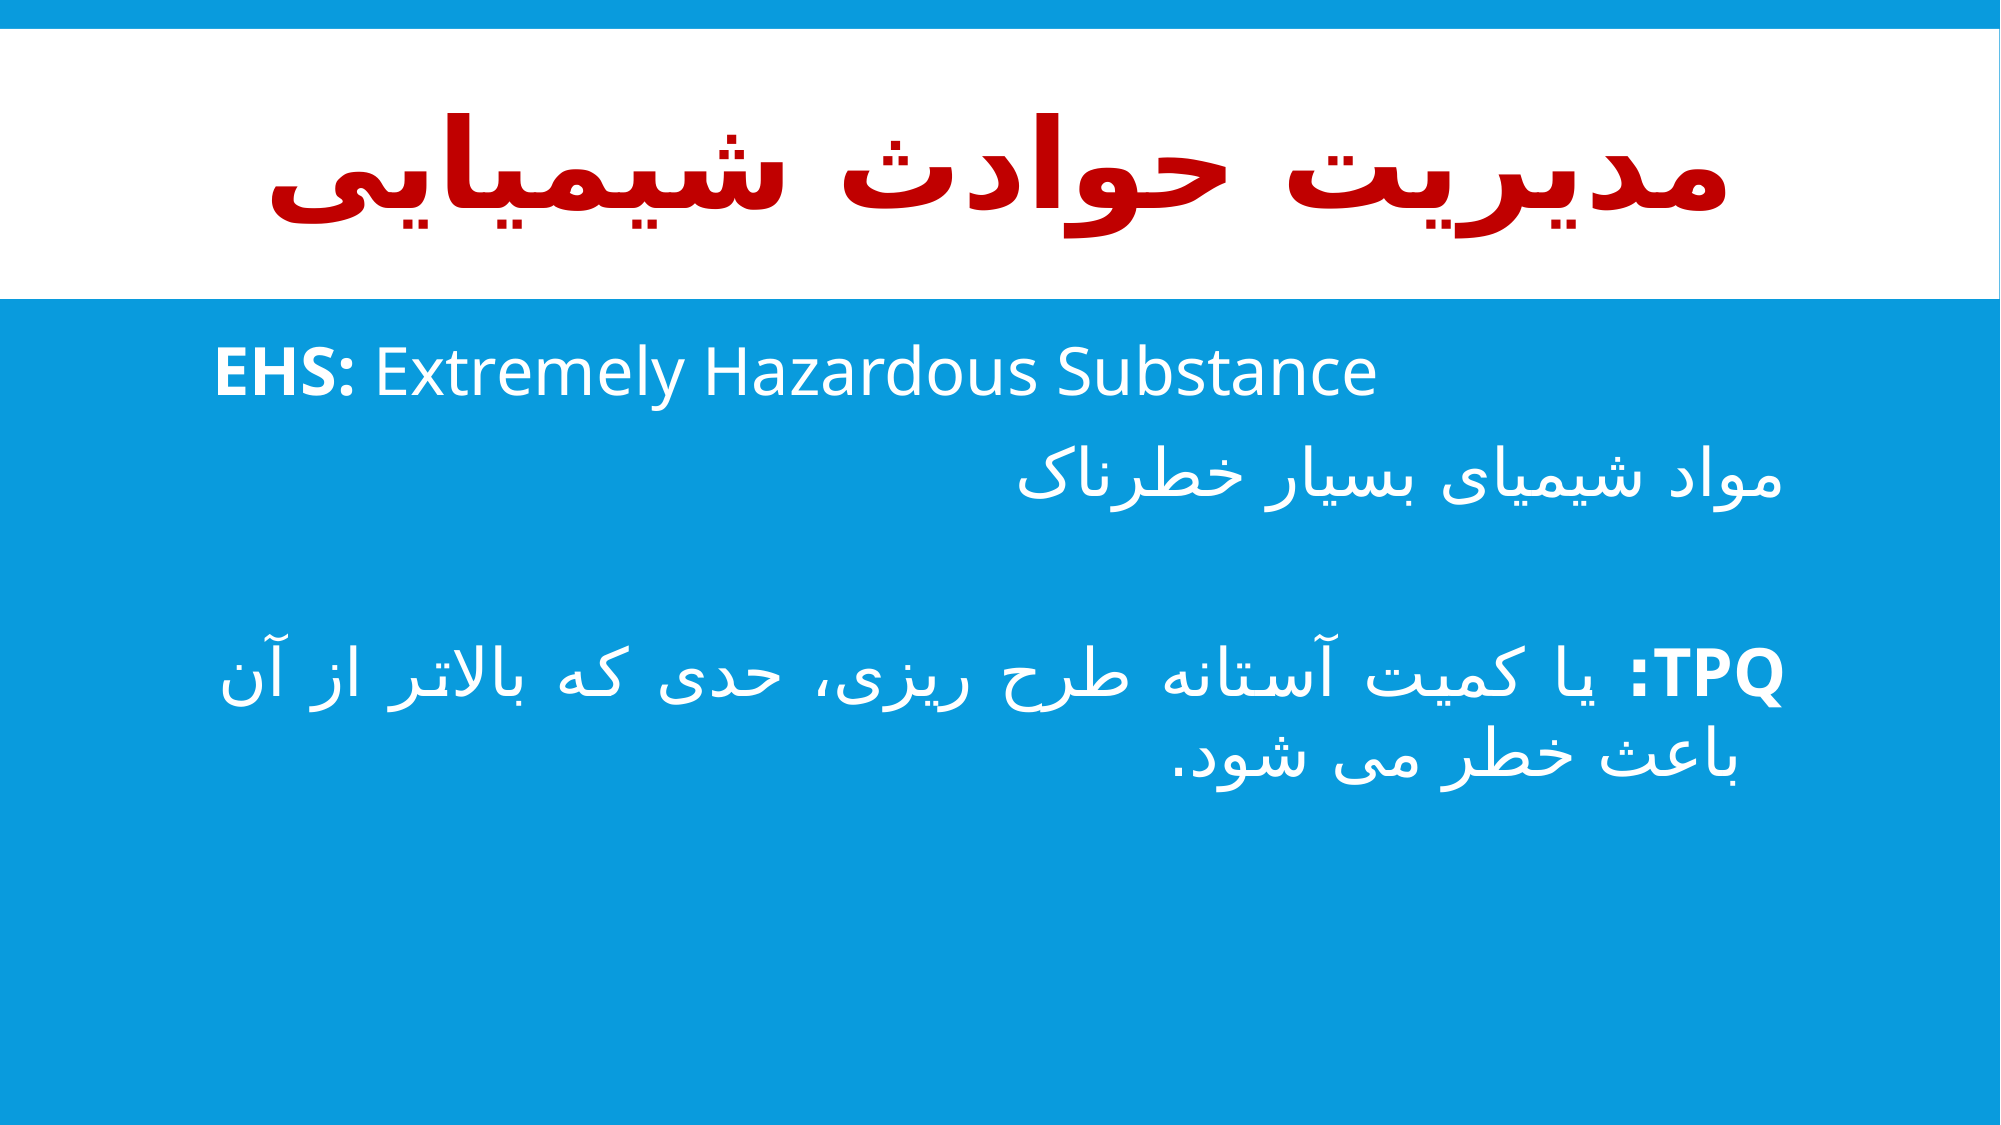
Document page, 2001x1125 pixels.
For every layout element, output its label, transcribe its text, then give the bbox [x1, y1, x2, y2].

list EHS: Extremely Hazardous Substance مواد شیمیای بسیار خطرناک TPQ: یا کمیت آستانه طرح ریزی، حدی که بالاتر از آن باعث خطر می شود. [197, 329, 1803, 1093]
title مدیریت حوادث شیمیایی [197, 46, 1803, 295]
